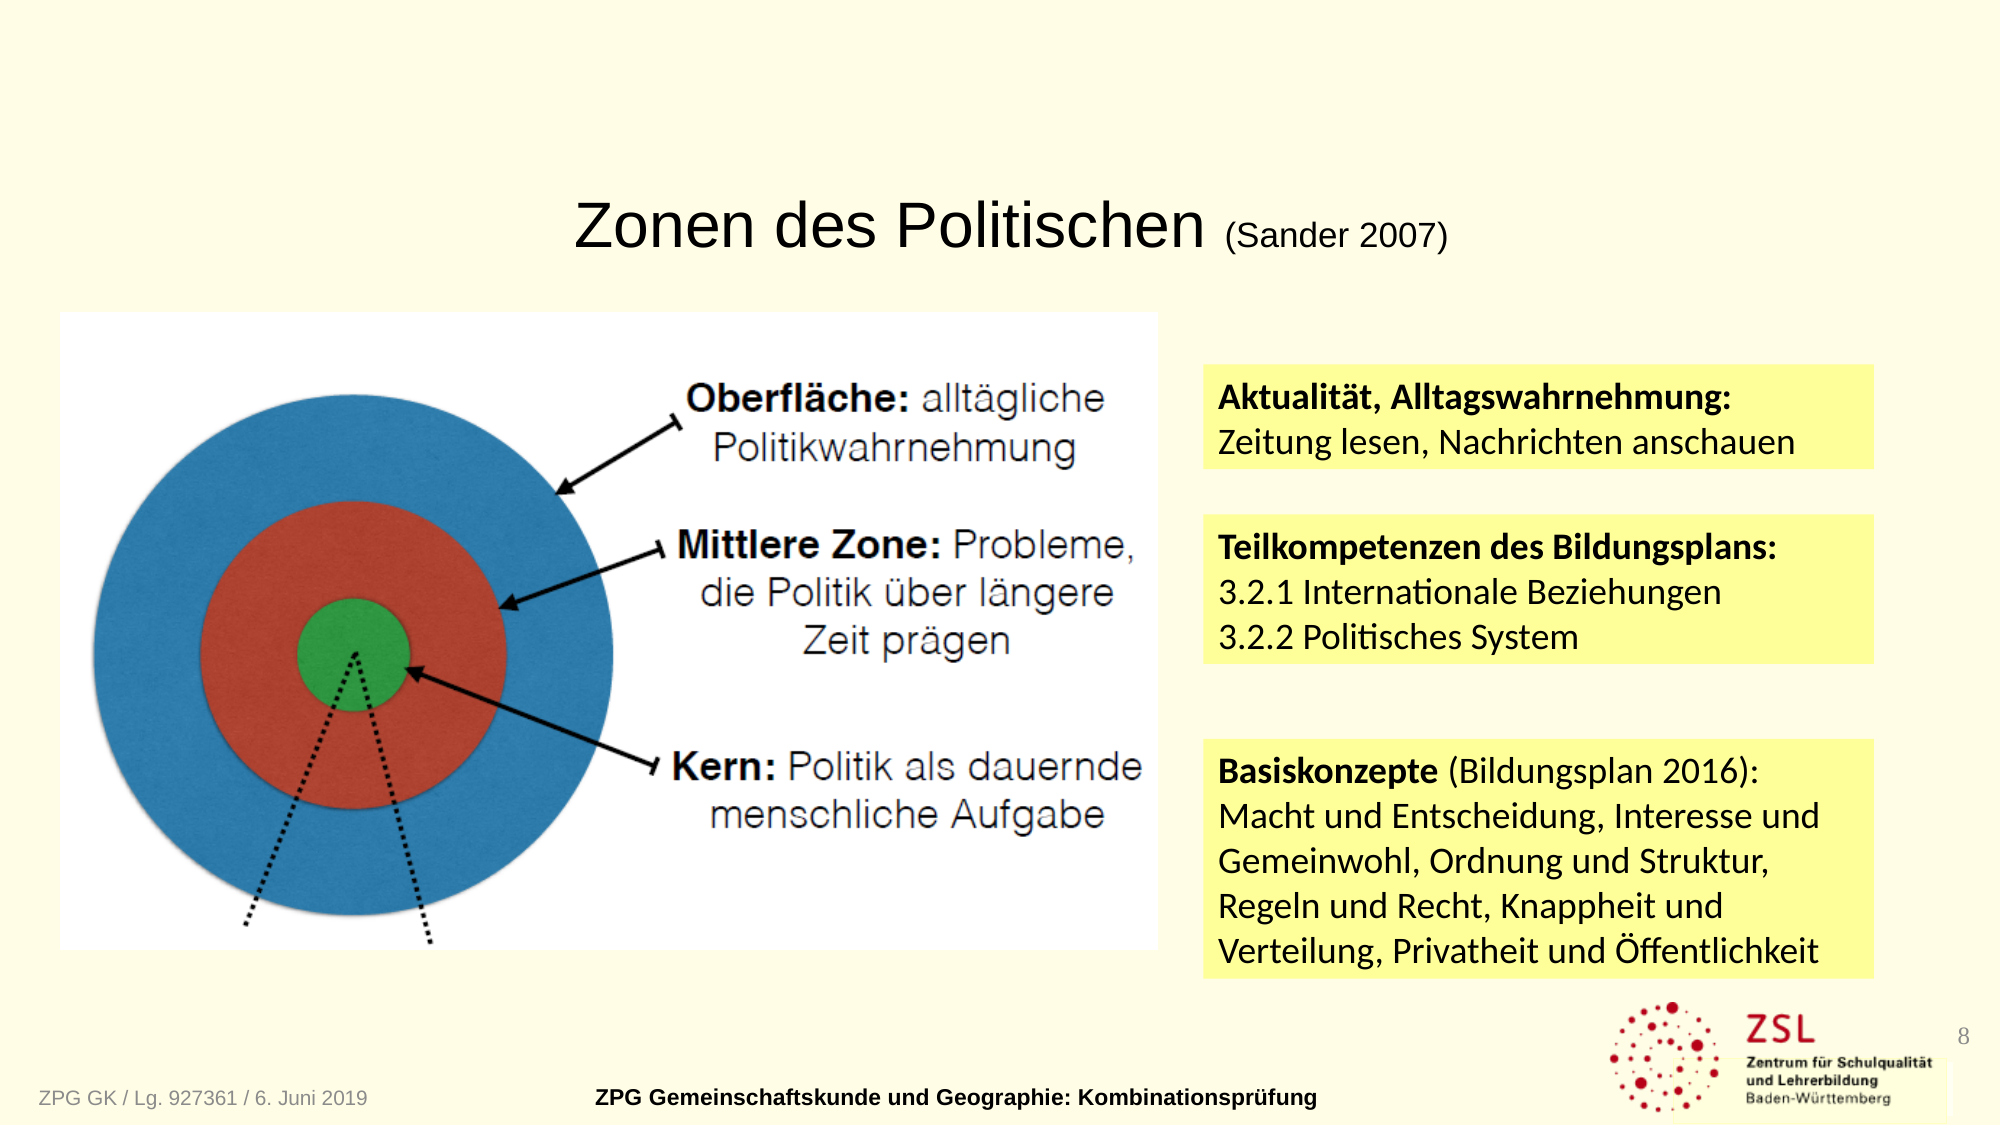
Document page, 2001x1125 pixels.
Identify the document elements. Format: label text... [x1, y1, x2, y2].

picture [1947, 1065, 1953, 1116]
text_box Teilkompetenzen des Bildungsplans: 3.2.1 Internationale Beziehungen 3.2.2 Politisches System [1203, 514, 1874, 664]
text_box Aktualität, Alltagswahrnehmung: Zeitung lesen, Nachrichten anschauen [1203, 364, 1874, 470]
picture [1609, 1002, 1935, 1114]
text_box Basiskonzepte (Bildungsplan 2016): Macht und Entscheidung, Interesse und Gemeinwohl, Ordnung und Struktur, Regeln und Recht, Knappheit und Verteilung, Privatheit und Öffentlichkeit [1203, 738, 1874, 979]
picture [60, 312, 1159, 950]
text_box ZPG GK / Lg. 927361 / 6. Juni 2019 [23, 1066, 843, 1125]
text_box Zonen des Politischen (Sander 2007) [149, 175, 1875, 268]
slide_number 8 [1899, 1004, 1986, 1065]
